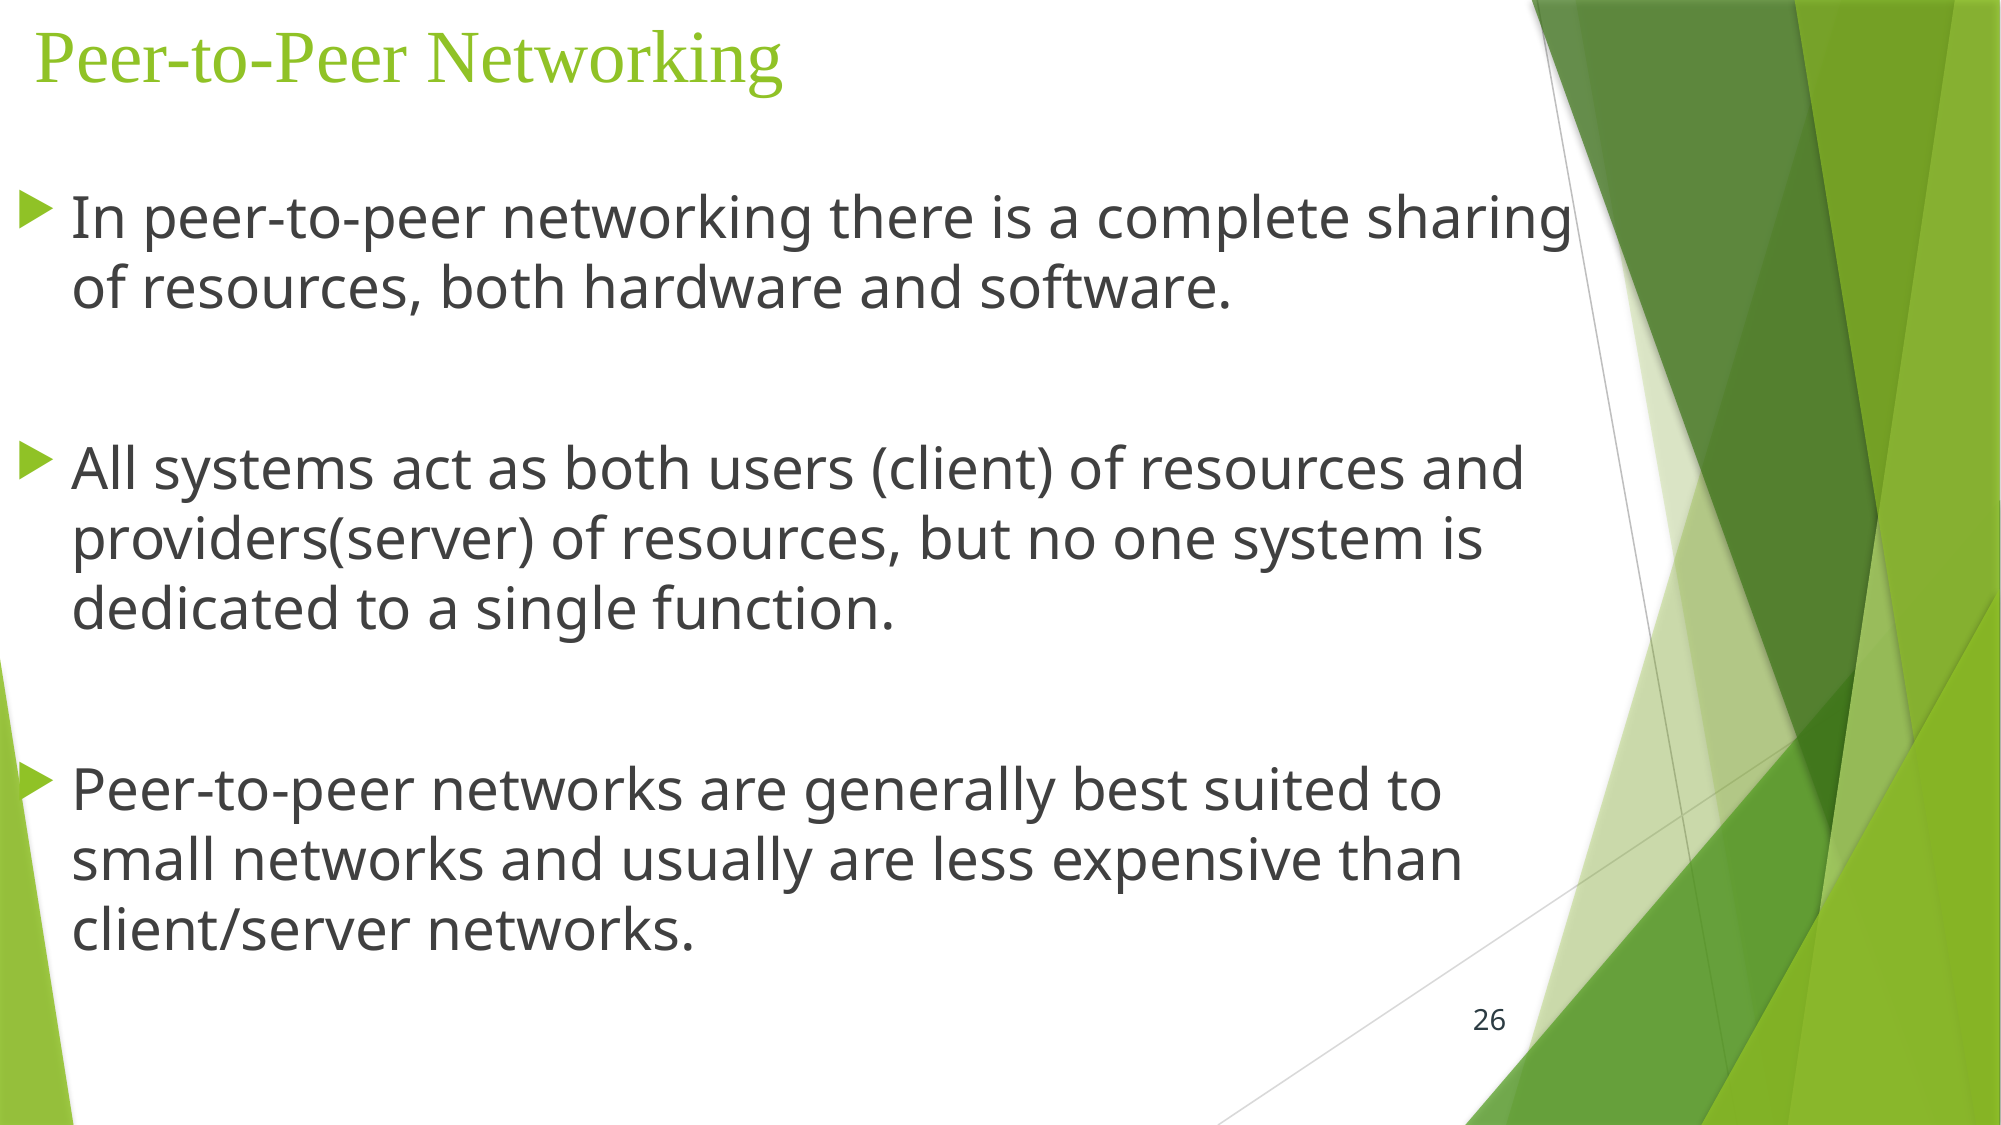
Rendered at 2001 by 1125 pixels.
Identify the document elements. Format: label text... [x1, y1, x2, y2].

title Peer-to-Peer Networking [0, 0, 1411, 172]
list In peer-to-peer networking there is a complete sharing of resources, both hardware and software. All systems act as both users (client) of resources and providers(server) of resources, but no one system is dedicated to a single function. Peer-to-peer networks are generally best suited to small networks and usually are less expensive than client/server networks. [0, 172, 1595, 983]
slide_number 26 [1409, 991, 1522, 1051]
